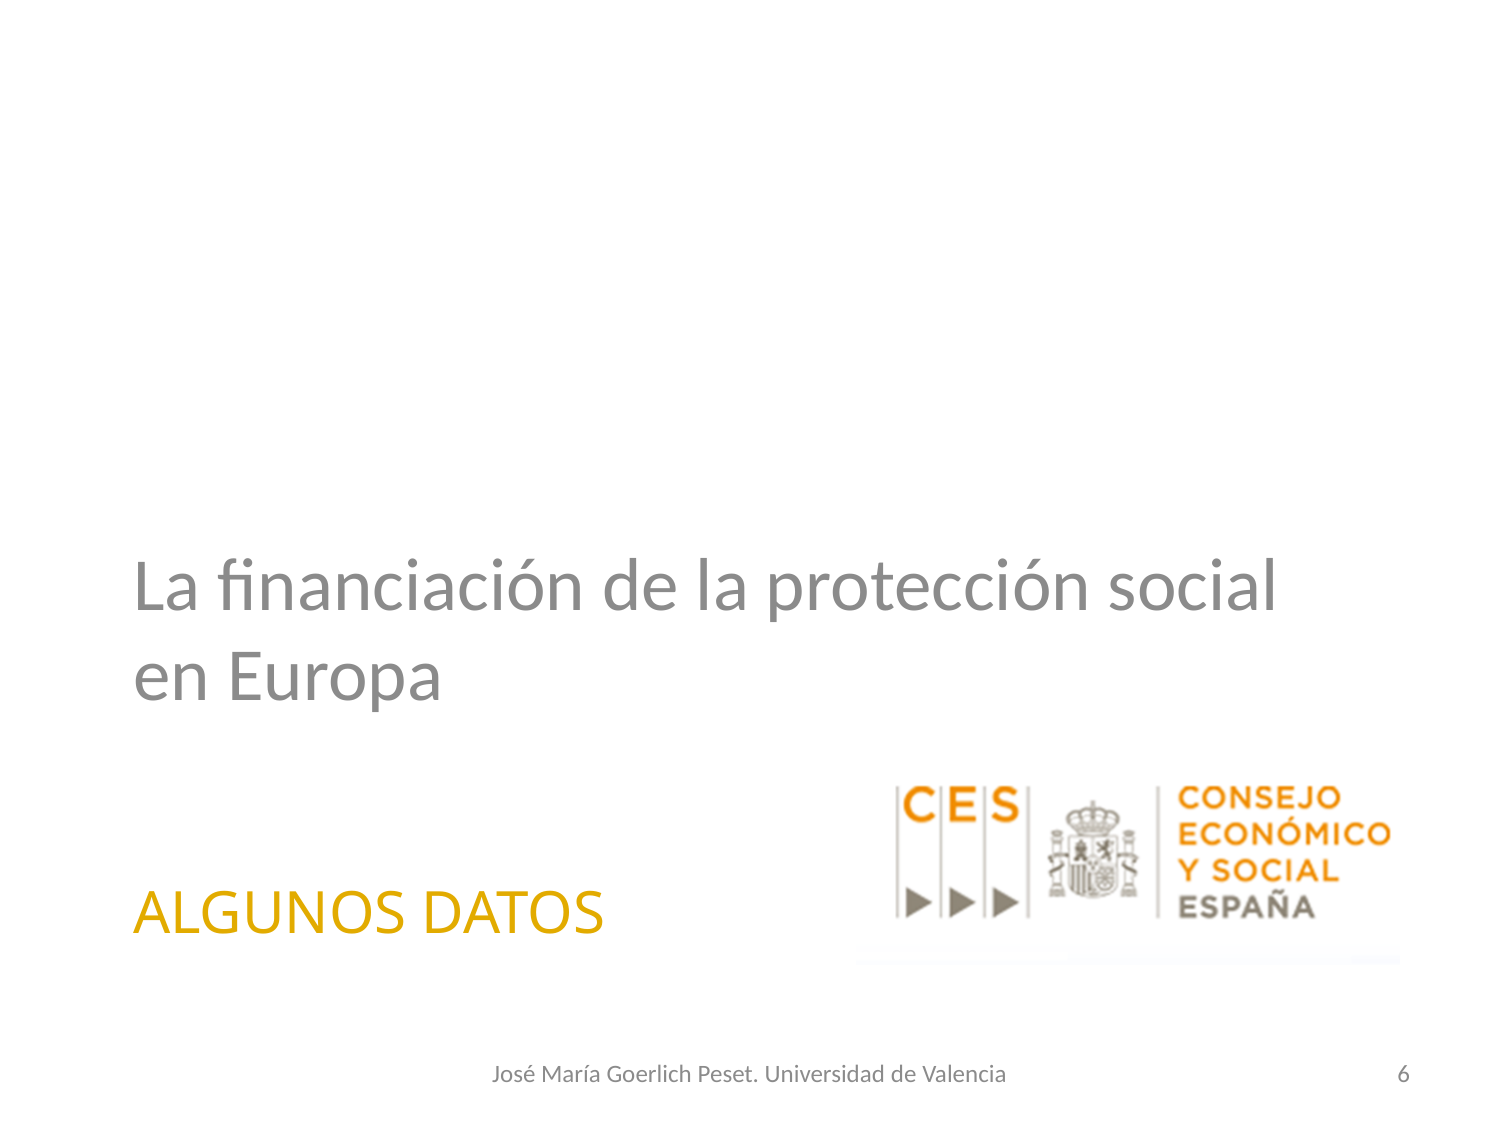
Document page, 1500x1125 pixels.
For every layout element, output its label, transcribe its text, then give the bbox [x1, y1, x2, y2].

slide_number 6 [1074, 1042, 1425, 1103]
list La financiación de la protección social en Europa [118, 476, 1394, 723]
footer José María Goerlich Peset. Universidad de Valencia [442, 1042, 1058, 1103]
title Algunos datos [118, 723, 833, 953]
picture [856, 738, 1400, 965]
